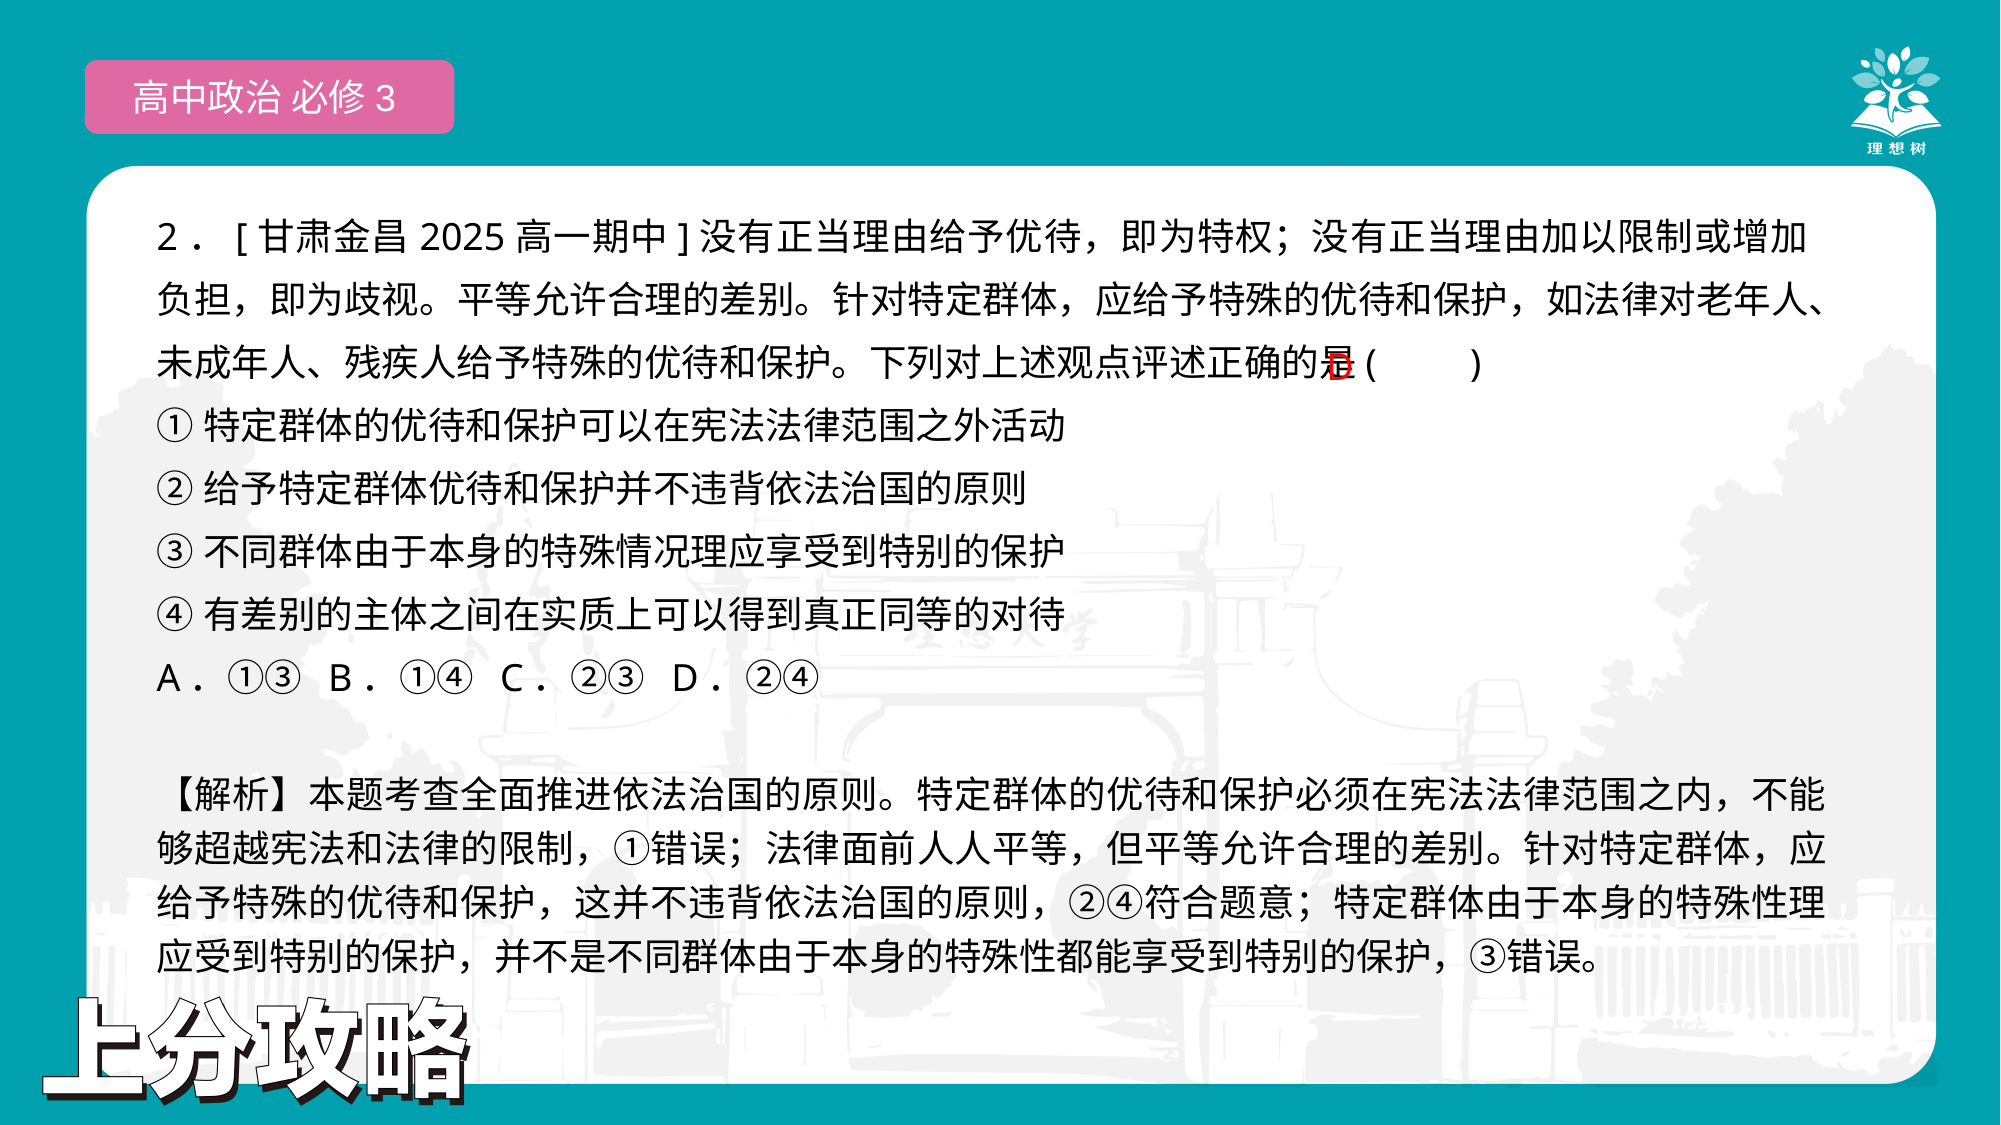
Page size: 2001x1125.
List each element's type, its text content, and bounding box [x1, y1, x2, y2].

text_box 【解析】本题考查全面推进依法治国的原则。特定群体的优待和保护必须在宪法法律范围之内，不能够超越宪法和法律的限制，①错误；法律面前人人平等，但平等允许合理的差别。针对特定群体，应给予特殊的优待和保护，这并不违背依法治国的原则，②④符合题意；特定群体由于本身的特殊性理应受到特别的保护，并不是不同群体由于本身的特殊性都能享受到特别的保护，③错误。 [141, 754, 1843, 986]
picture [0, 0, 2001, 1125]
text_box 2．[甘肃金昌2025高一期中]没有正当理由给予优待，即为特权；没有正当理由加以限制或增加负担，即为歧视。平等允许合理的差别。针对特定群体，应给予特殊的优待和保护，如法律对老年人、未成年人、残疾人给予特殊的优待和保护。下列对上述观点评述正确的是( ) ①特定群体的优待和保护可以在宪法法律范围之外活动 ②给予特定群体优待和保护并不违背依法治国的原则 ③不同群体由于本身的特殊情况理应享受到特别的保护 ④有差别的主体之间在实质上可以得到真正同等的对待 A．①③ B．①④ C．②③ D．②④ [141, 187, 1824, 707]
text_box D [1311, 313, 1423, 396]
text_box 高中政治 必修3 [83, 58, 456, 135]
